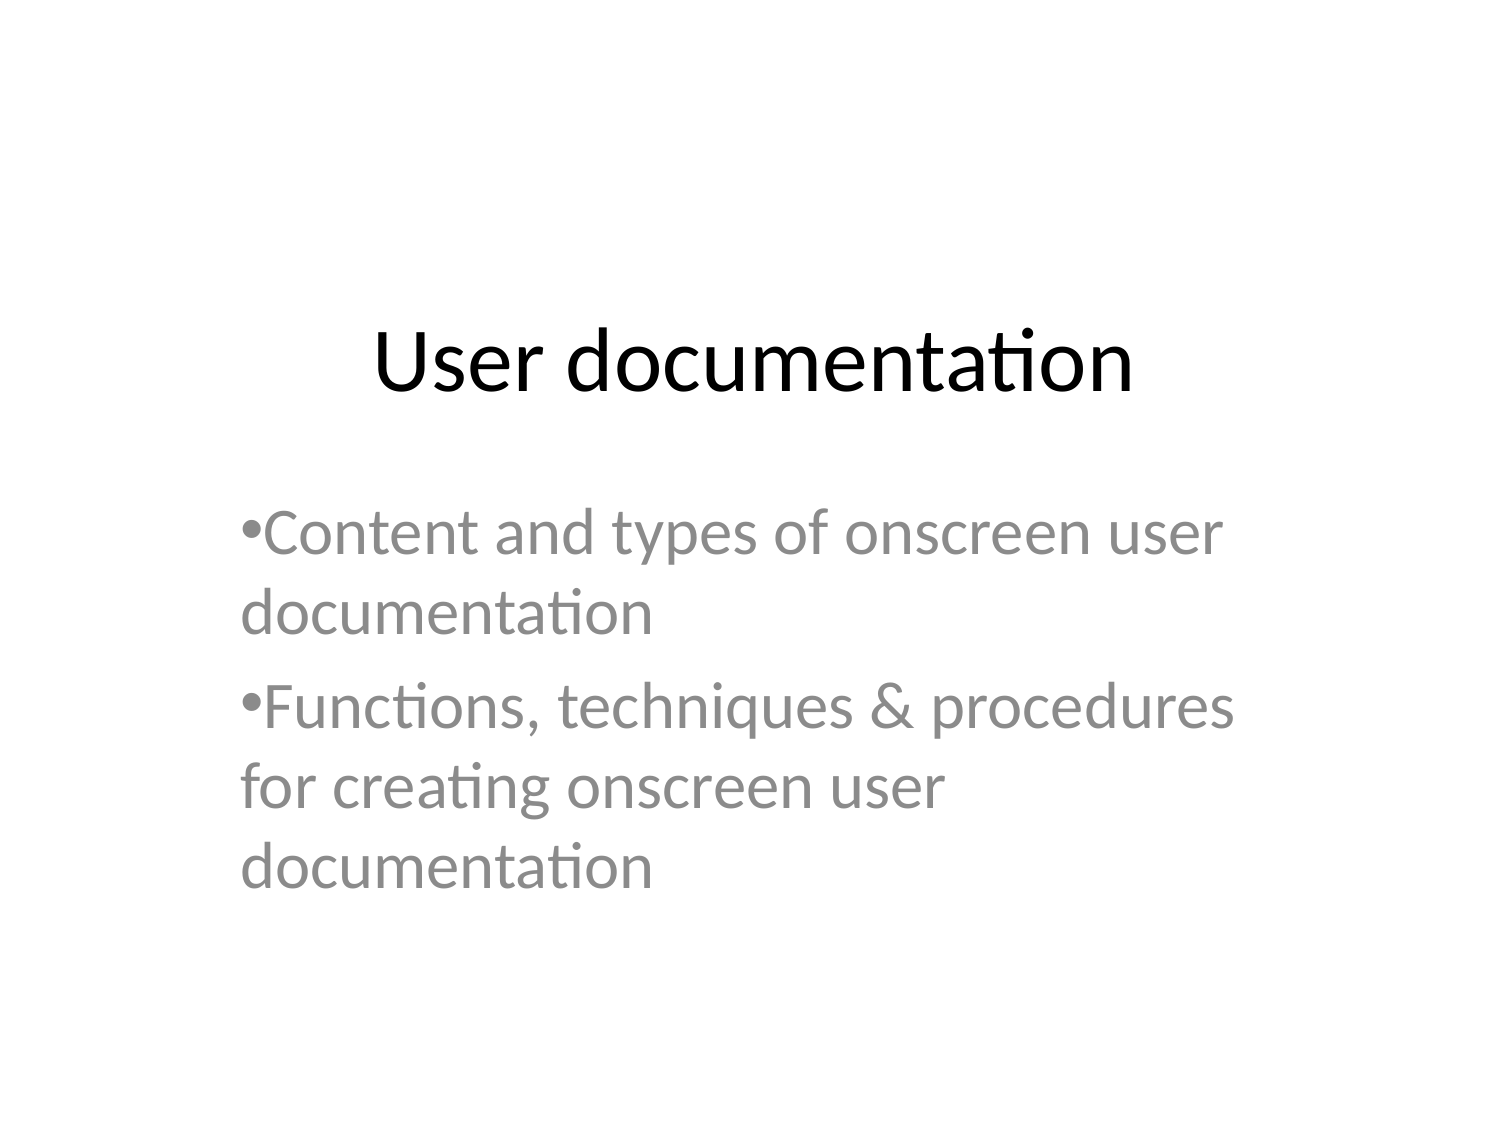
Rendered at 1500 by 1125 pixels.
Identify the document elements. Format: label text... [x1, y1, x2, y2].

title User documentation [117, 234, 1393, 476]
subtitle Content and types of onscreen user documentation Functions, techniques & procedures for creating onscreen user documentation [225, 480, 1301, 938]
